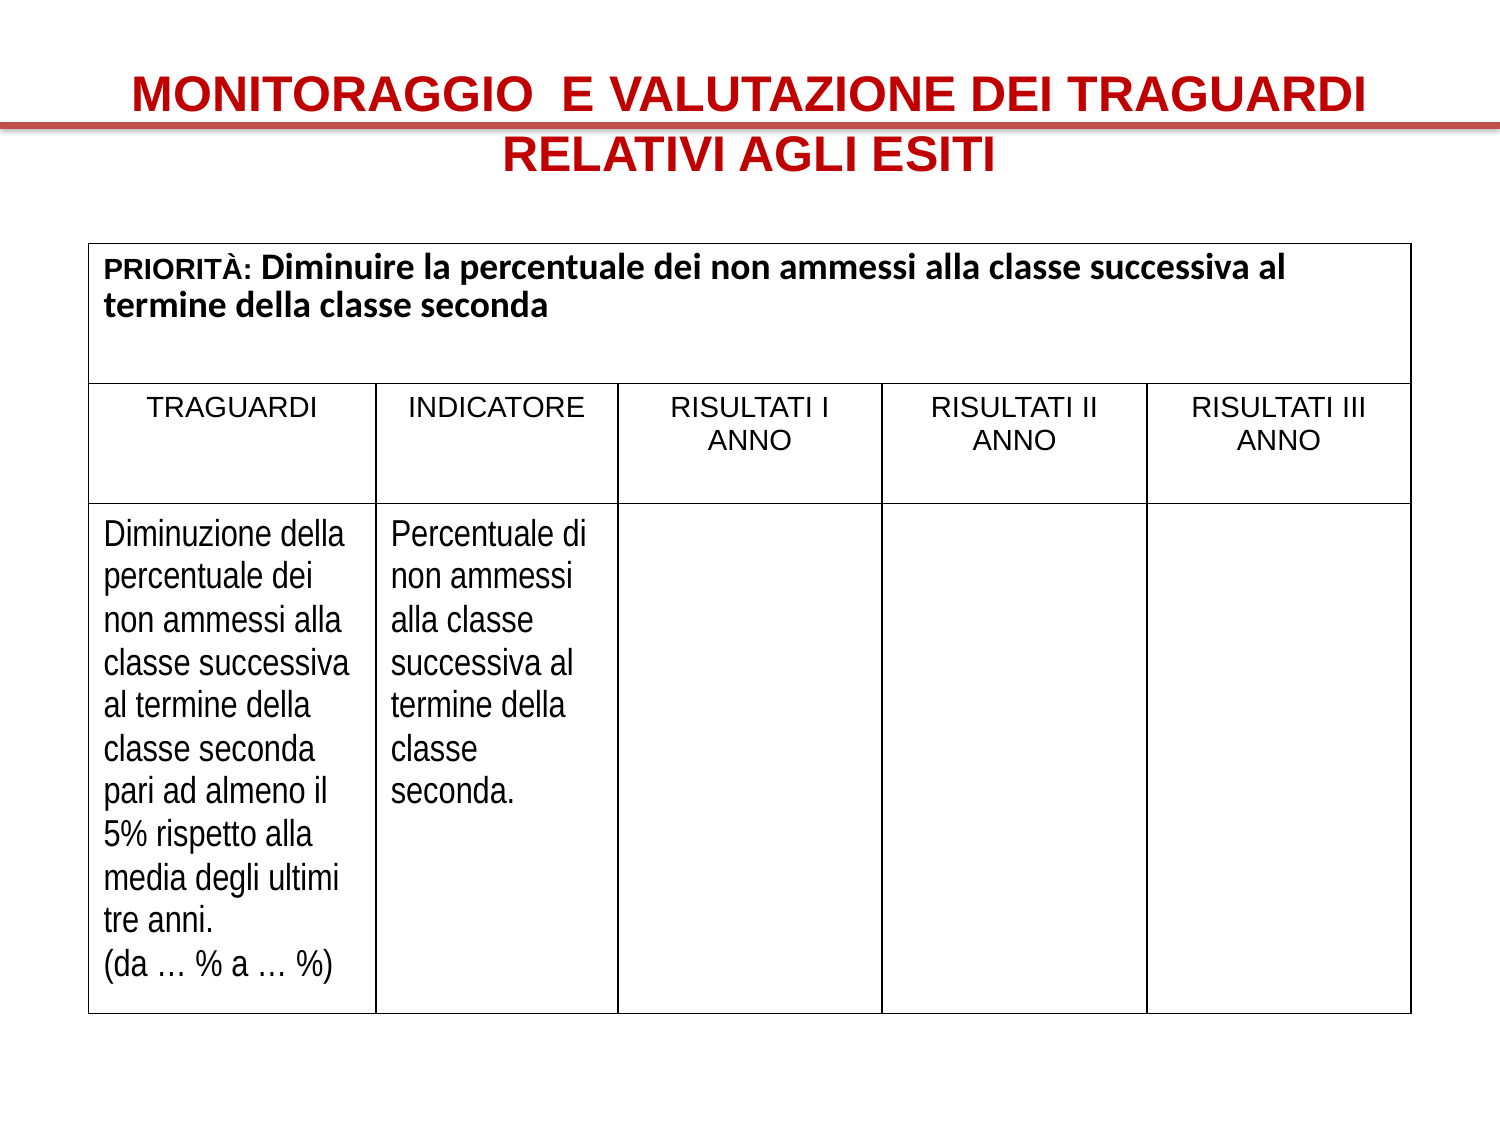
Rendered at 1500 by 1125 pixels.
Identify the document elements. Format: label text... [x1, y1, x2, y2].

table_header PRIORITÀ: Diminuire la percentuale dei non ammessi alla classe successiva al termine della classe seconda [89, 244, 1410, 383]
table_cell [619, 504, 881, 1013]
table_cell RISULTATI III ANNO [1148, 384, 1410, 503]
table_cell INDICATORE [377, 384, 617, 503]
text_box MONITORAGGIO E VALUTAZIONE DEI TRAGUARDI RELATIVI AGLI ESITI [29, 54, 1471, 124]
text_box MONITORAGGIO E VALUTAZIONE DEI TRAGUARDI RELATIVI AGLI ESITI [29, 134, 1471, 190]
table_cell [1148, 504, 1410, 1013]
table_cell Diminuzione della percentuale dei non ammessi alla classe successiva al termine della classe seconda pari ad almeno il 5% rispetto alla media degli ultimi tre anni. (da … % a … %) [89, 504, 375, 1013]
table_cell RISULTATI II ANNO [883, 384, 1146, 503]
table_cell RISULTATI I ANNO [619, 384, 881, 503]
table_cell [883, 504, 1146, 1013]
table_cell Percentuale di non ammessi alla classe successiva al termine della classe seconda. [377, 504, 617, 1013]
table_cell TRAGUARDI [89, 384, 375, 503]
